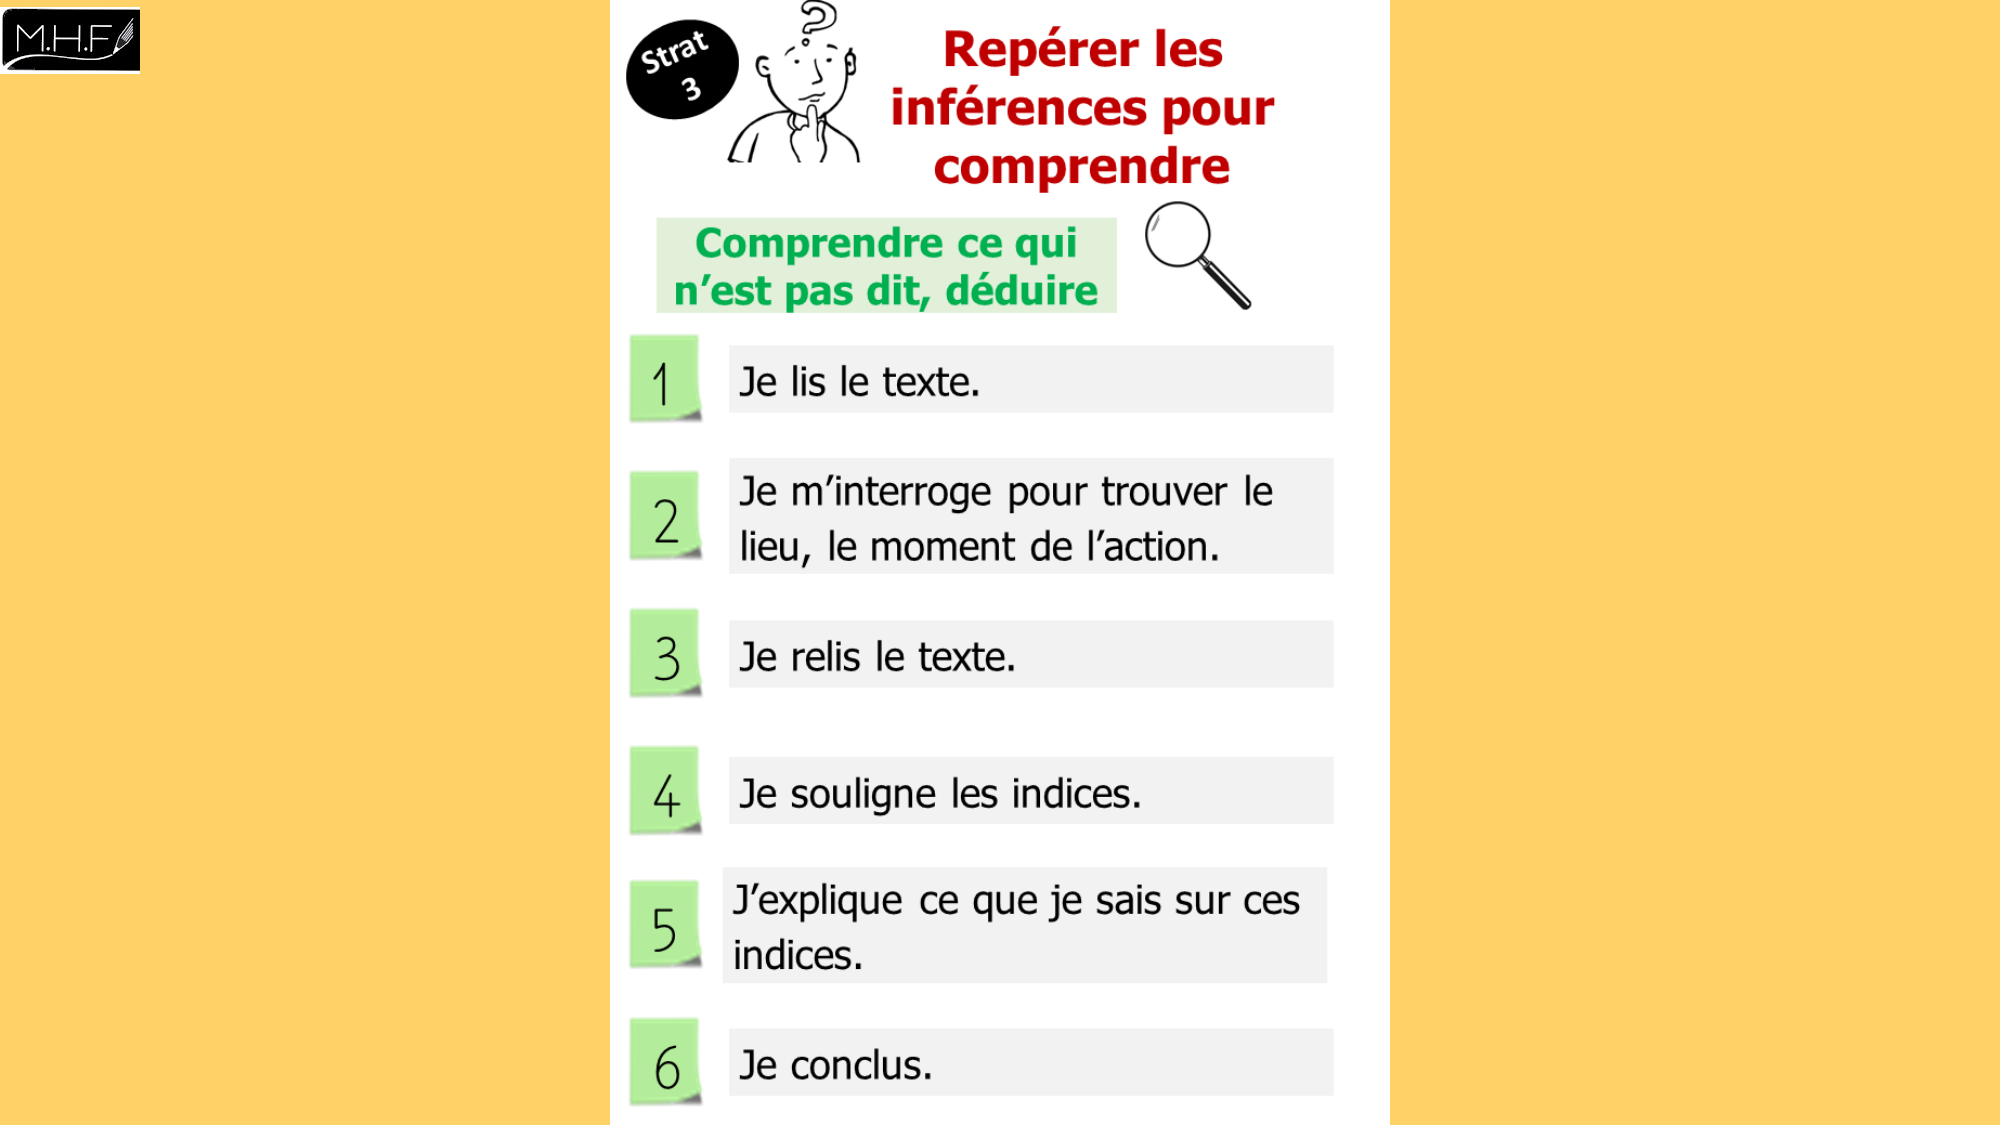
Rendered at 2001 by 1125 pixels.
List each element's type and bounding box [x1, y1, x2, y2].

picture [610, 0, 1390, 1125]
picture [0, 7, 140, 74]
